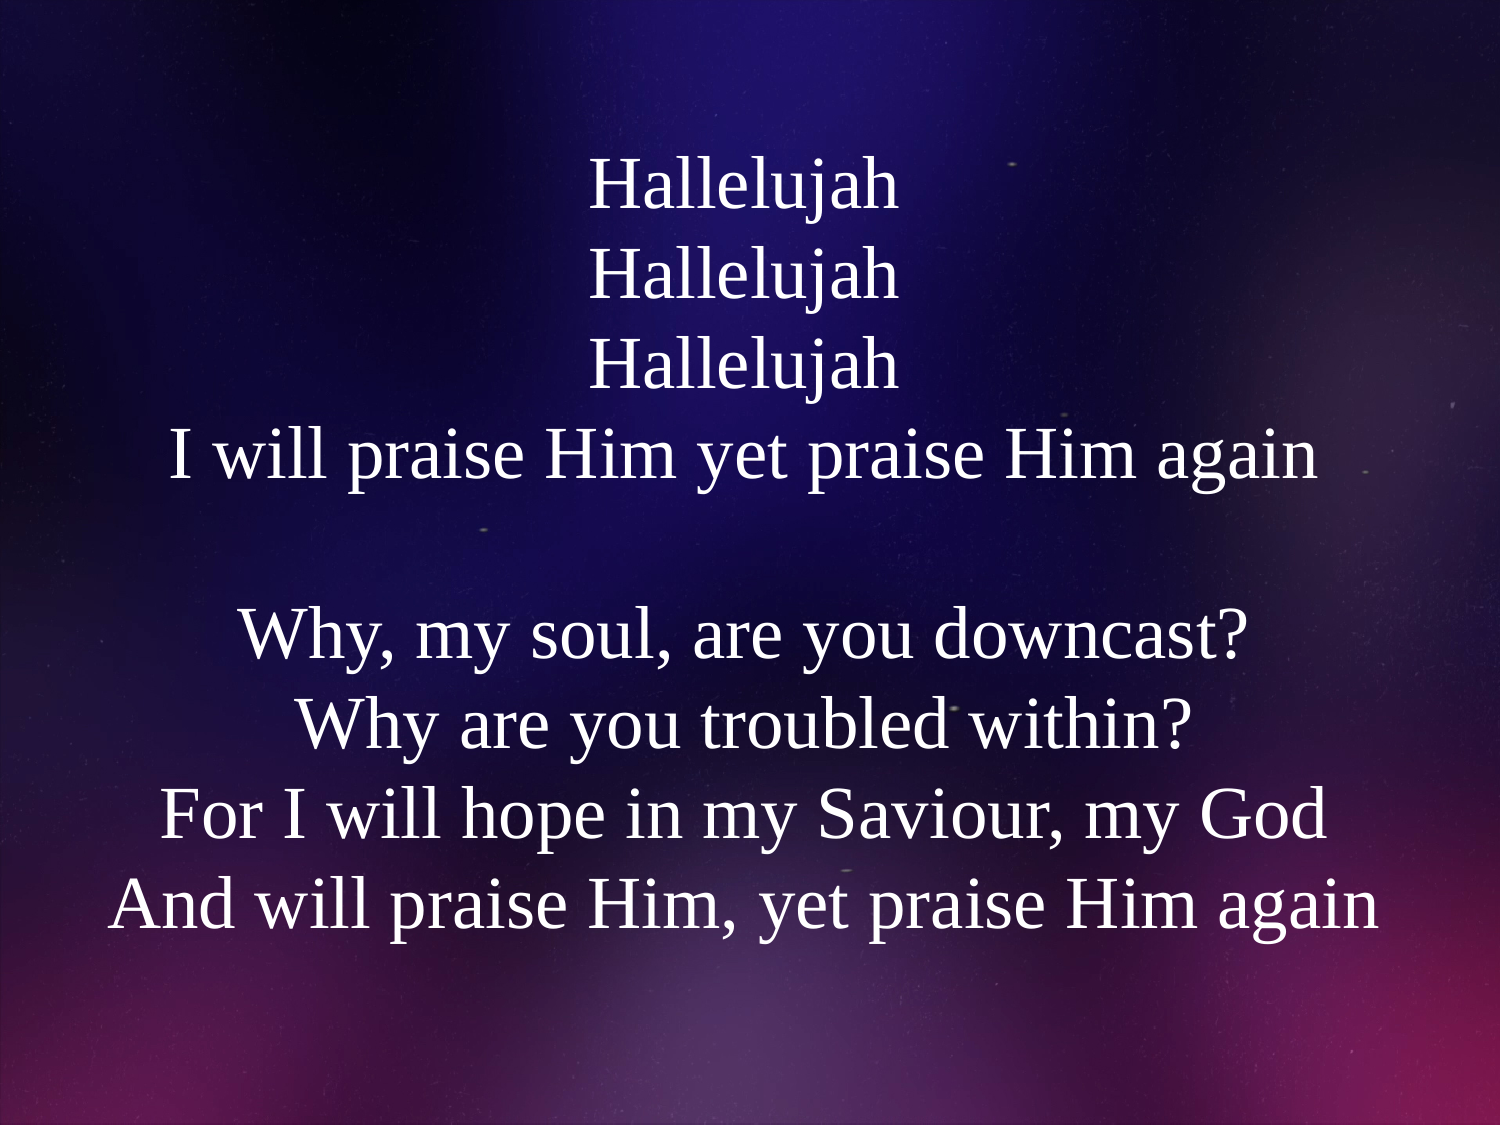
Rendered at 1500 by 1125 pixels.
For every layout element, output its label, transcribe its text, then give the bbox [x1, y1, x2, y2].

title Hallelujah Hallelujah Hallelujah I will praise Him yet praise Him again Why, my soul, are you downcast? Why are you troubled within? For I will hope in my Saviour, my God And will praise Him, yet praise Him again [29, 444, 1459, 632]
picture [0, 0, 1500, 1125]
